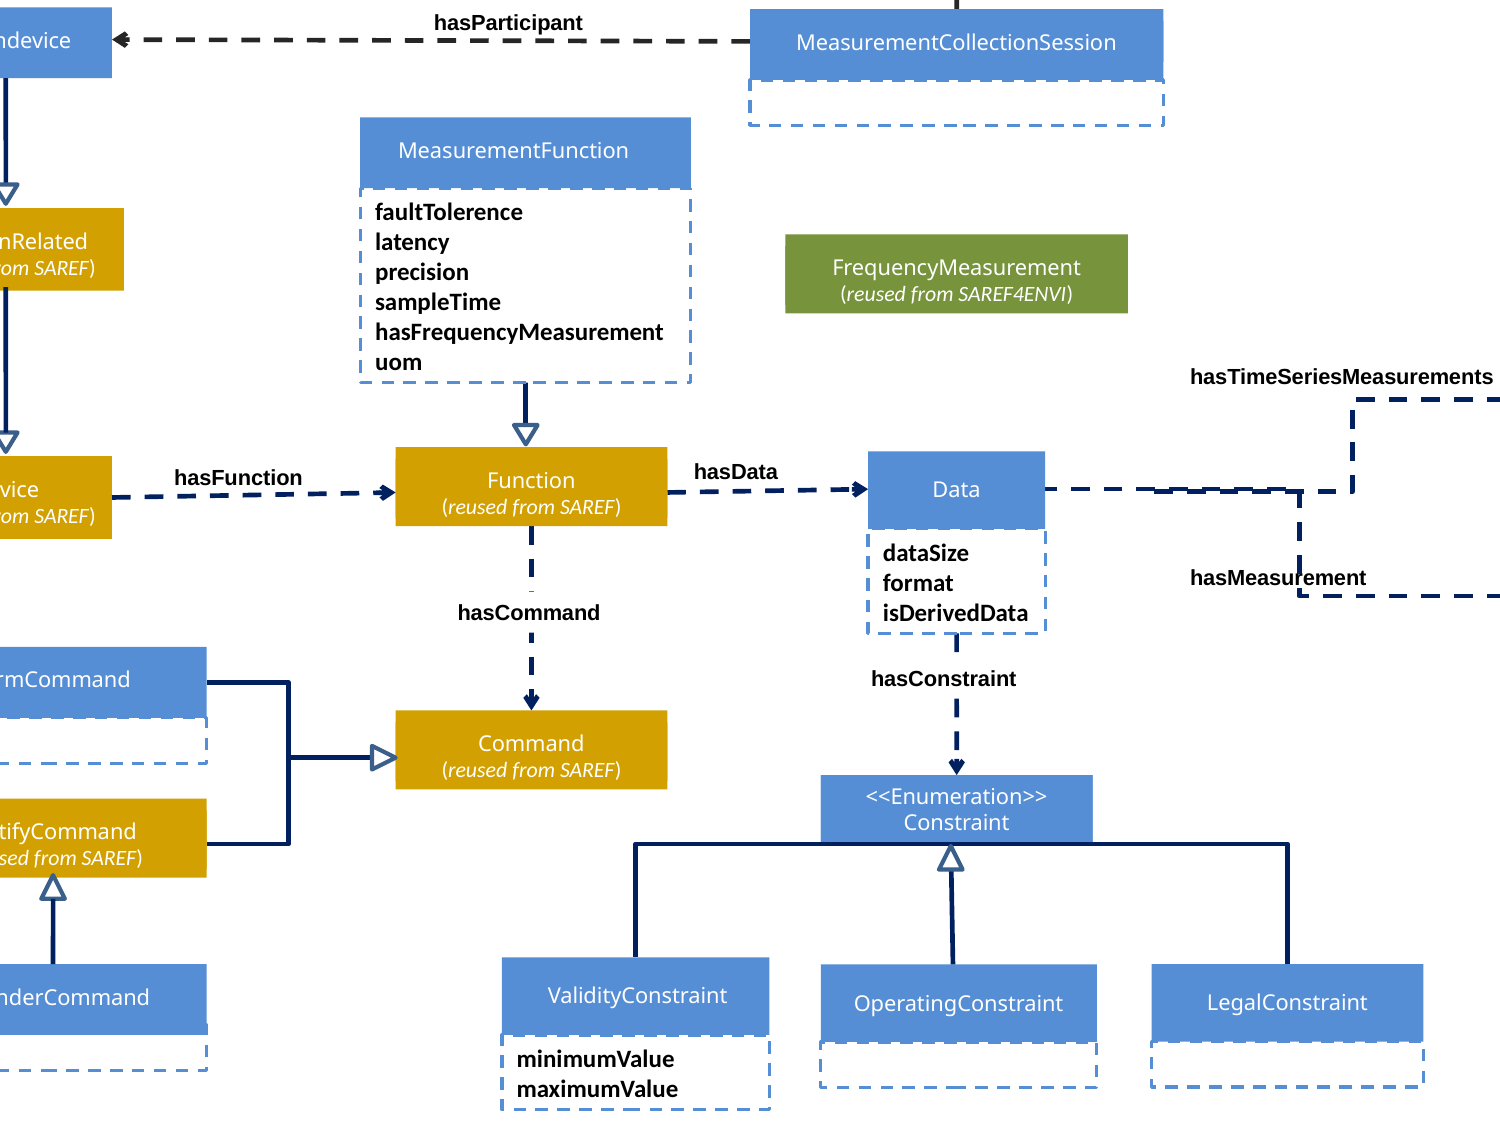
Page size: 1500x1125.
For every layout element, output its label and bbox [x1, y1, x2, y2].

text_box [0, 0, 1500, 1111]
